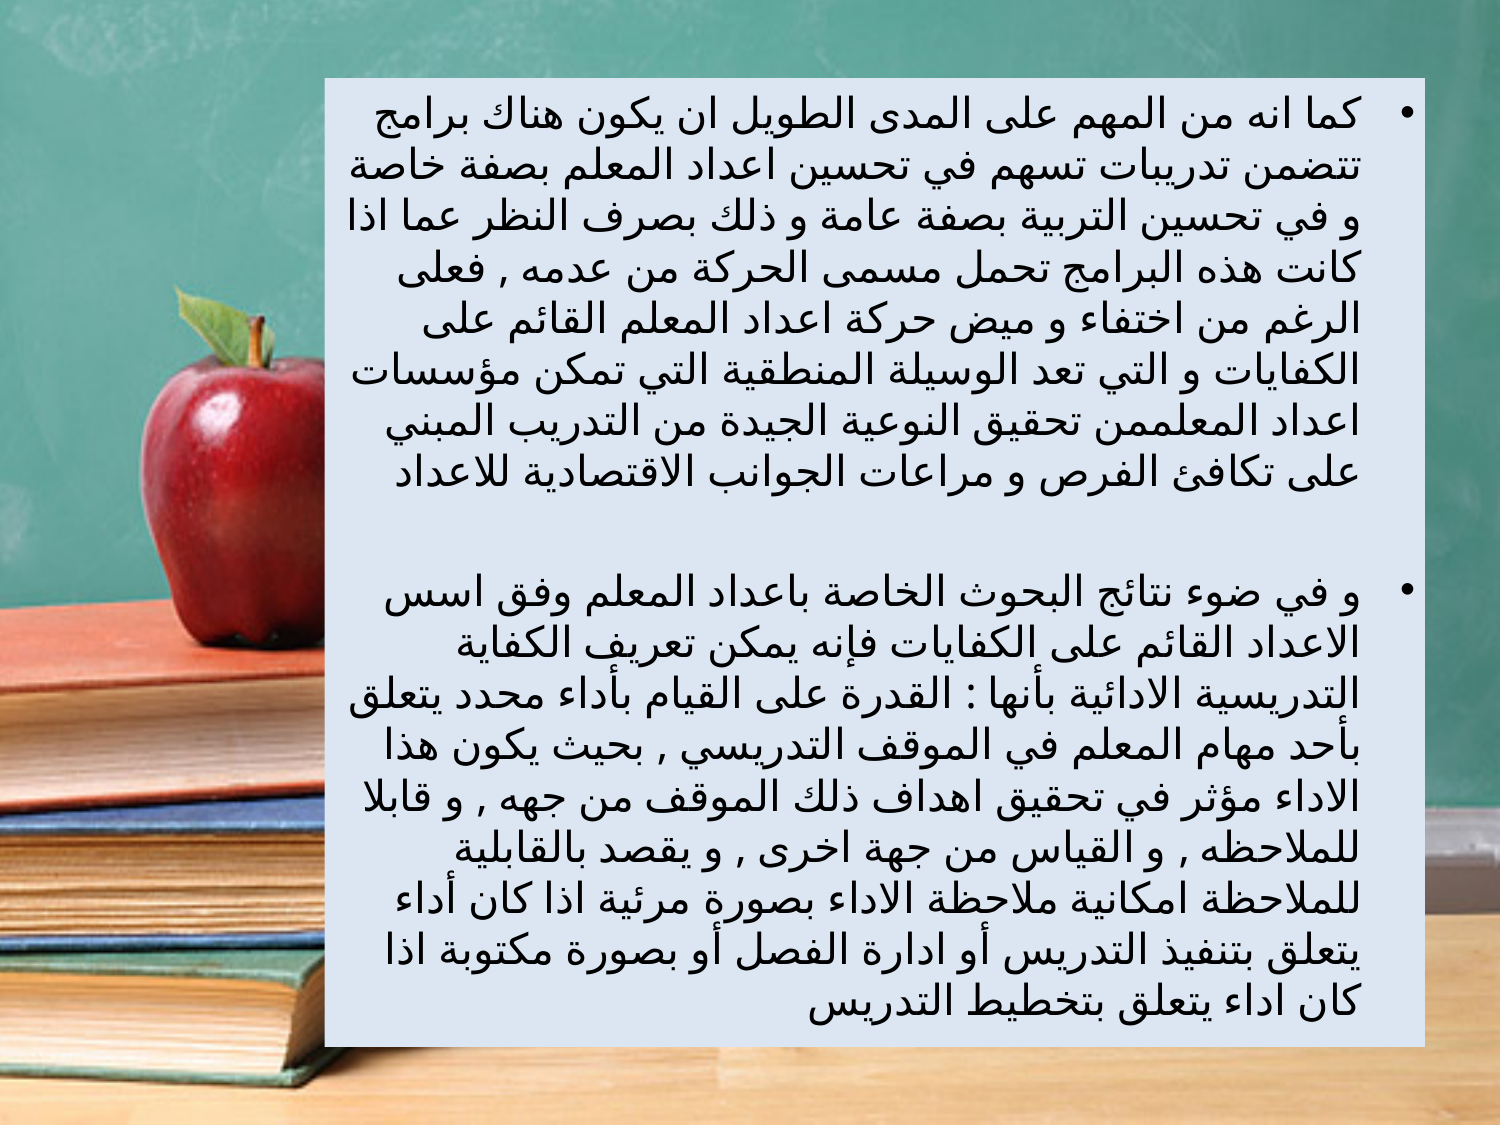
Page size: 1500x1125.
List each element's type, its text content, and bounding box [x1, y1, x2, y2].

list كما انه من المهم على المدى الطويل ان يكون هناك برامج تتضمن تدريبات تسهم في تحسين اعداد المعلم بصفة خاصة و في تحسين التربية بصفة عامة و ذلك بصرف النظر عما اذا كانت هذه البرامج تحمل مسمى الحركة من عدمه , فعلى الرغم من اختفاء و ميض حركة اعداد المعلم القائم على الكفايات و التي تعد الوسيلة المنطقية التي تمكن مؤسسات اعداد المعلممن تحقيق النوعية الجيدة من التدريب المبني على تكافئ الفرص و مراعات الجوانب الاقتصادية للاعداد و في ضوء نتائج البحوث الخاصة باعداد المعلم وفق اسس الاعداد القائم على الكفايات فإنه يمكن تعريف الكفاية التدريسية الادائية بأنها : القدرة على القيام بأداء محدد يتعلق بأحد مهام المعلم في الموقف التدريسي , بحيث يكون هذا الاداء مؤثر في تحقيق اهداف ذلك الموقف من جهه , و قابلا للملاحظه , و القياس من جهة اخرى , و يقصد بالقابلية للملاحظة امكانية ملاحظة الاداء بصورة مرئية اذا كان أداء يتعلق بتنفيذ التدريس أو ادارة الفصل أو بصورة مكتوبة اذا كان اداء يتعلق بتخطيط التدريس [324, 78, 1425, 1047]
picture [0, 0, 1500, 1125]
